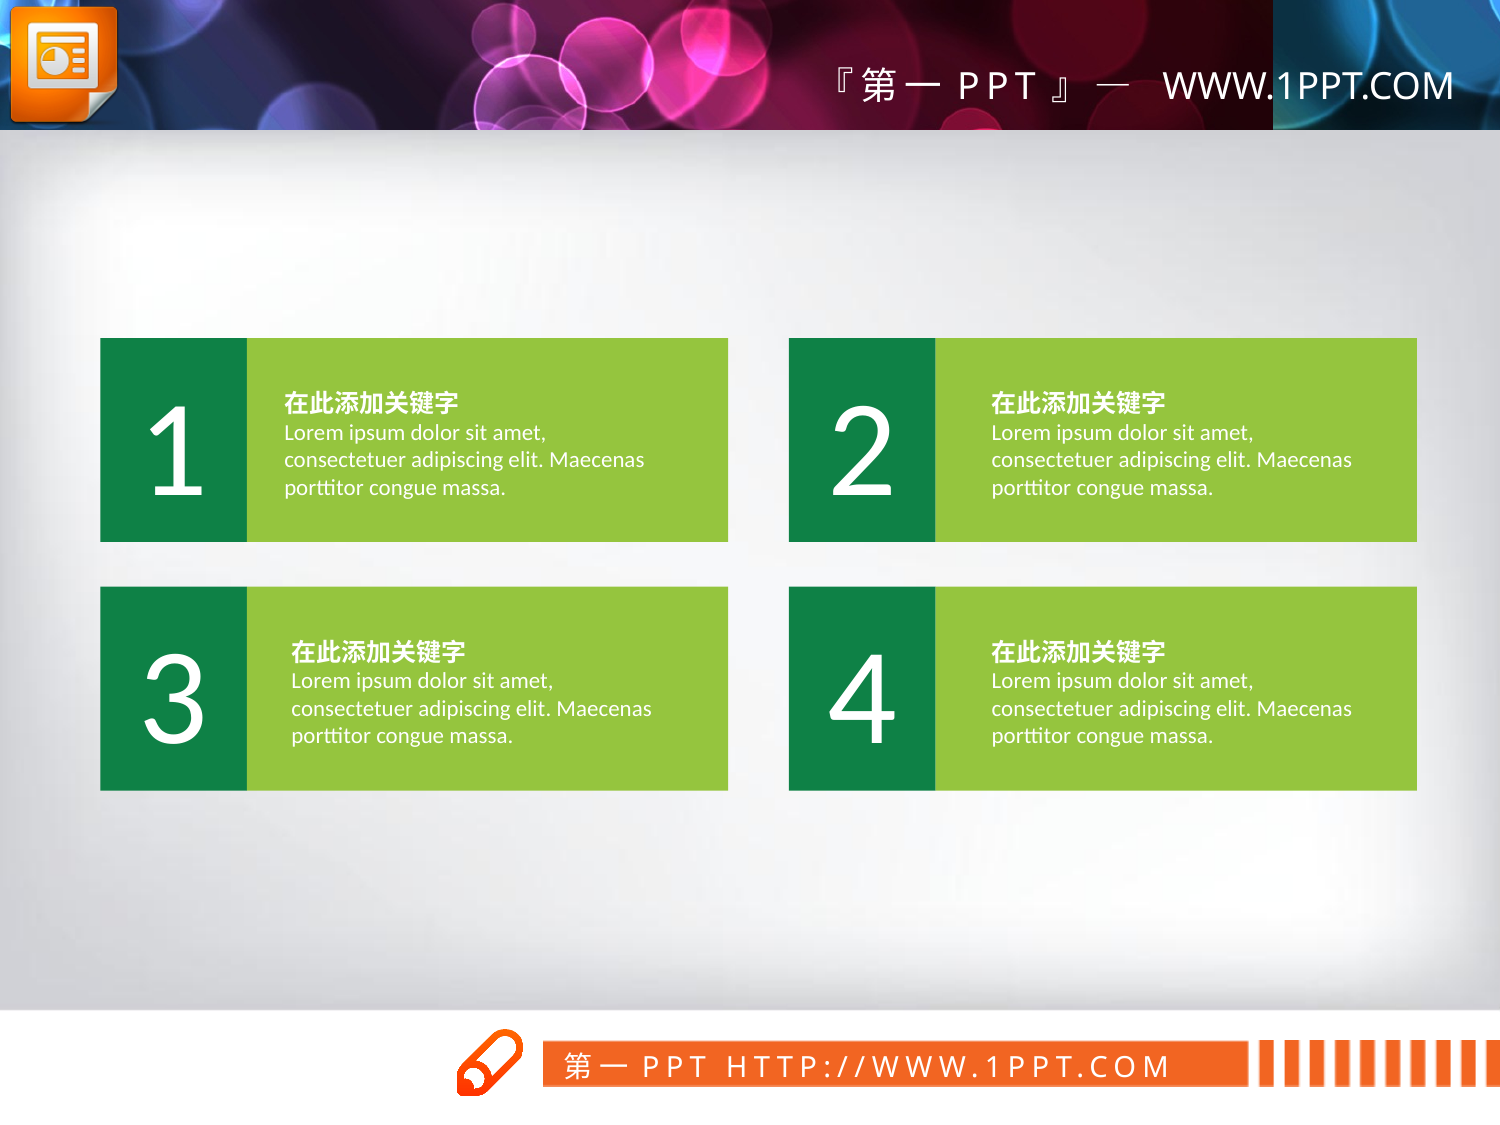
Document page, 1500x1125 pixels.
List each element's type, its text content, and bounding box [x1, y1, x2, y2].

text_box 4 [788, 586, 935, 791]
text_box 1 [100, 338, 246, 542]
text_box 在此添加关键字 Lorem ipsum dolor sit amet, consectetuer adipiscing elit. Maecenas porttitor congue massa. [971, 626, 1381, 759]
text_box 在此添加关键字 Lorem ipsum dolor sit amet, consectetuer adipiscing elit. Maecenas porttitor congue massa. [971, 377, 1381, 510]
picture [0, 0, 1500, 1012]
text_box 在此添加关键字 Lorem ipsum dolor sit amet, consectetuer adipiscing elit. Maecenas porttitor congue massa. [264, 377, 674, 510]
text_box [935, 338, 1417, 542]
text_box 在此添加关键字 Lorem ipsum dolor sit amet, consectetuer adipiscing elit. Maecenas porttitor congue massa. [271, 626, 681, 759]
text_box [935, 586, 1417, 791]
text_box 2 [788, 338, 935, 542]
text_box [246, 586, 729, 791]
text_box 3 [100, 586, 246, 791]
picture [543, 1040, 1500, 1087]
text_box [246, 338, 729, 542]
